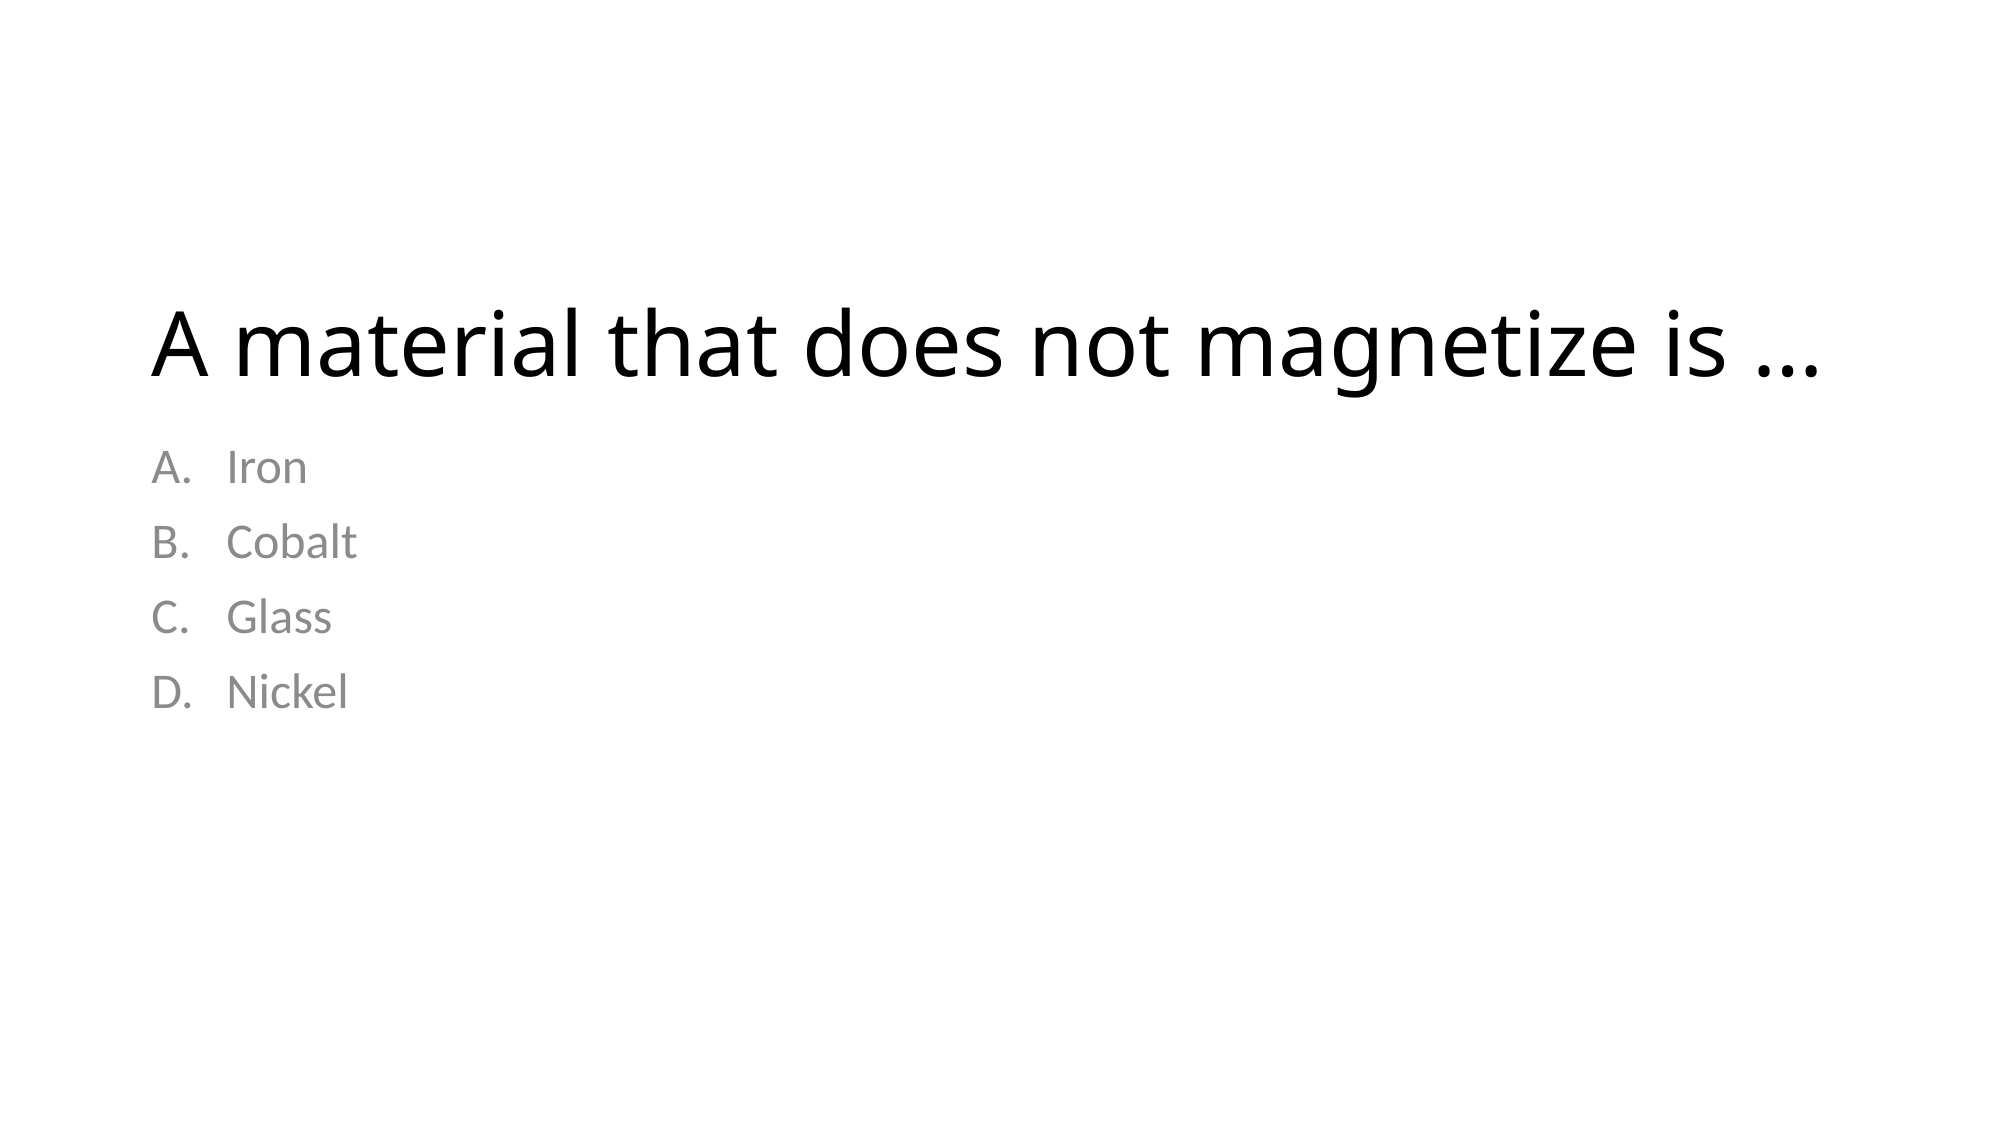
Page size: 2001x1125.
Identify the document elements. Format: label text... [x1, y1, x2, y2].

list Iron Cobalt Glass Nickel [136, 433, 1862, 999]
title A material that does not magnetize is … [136, 280, 1862, 404]
